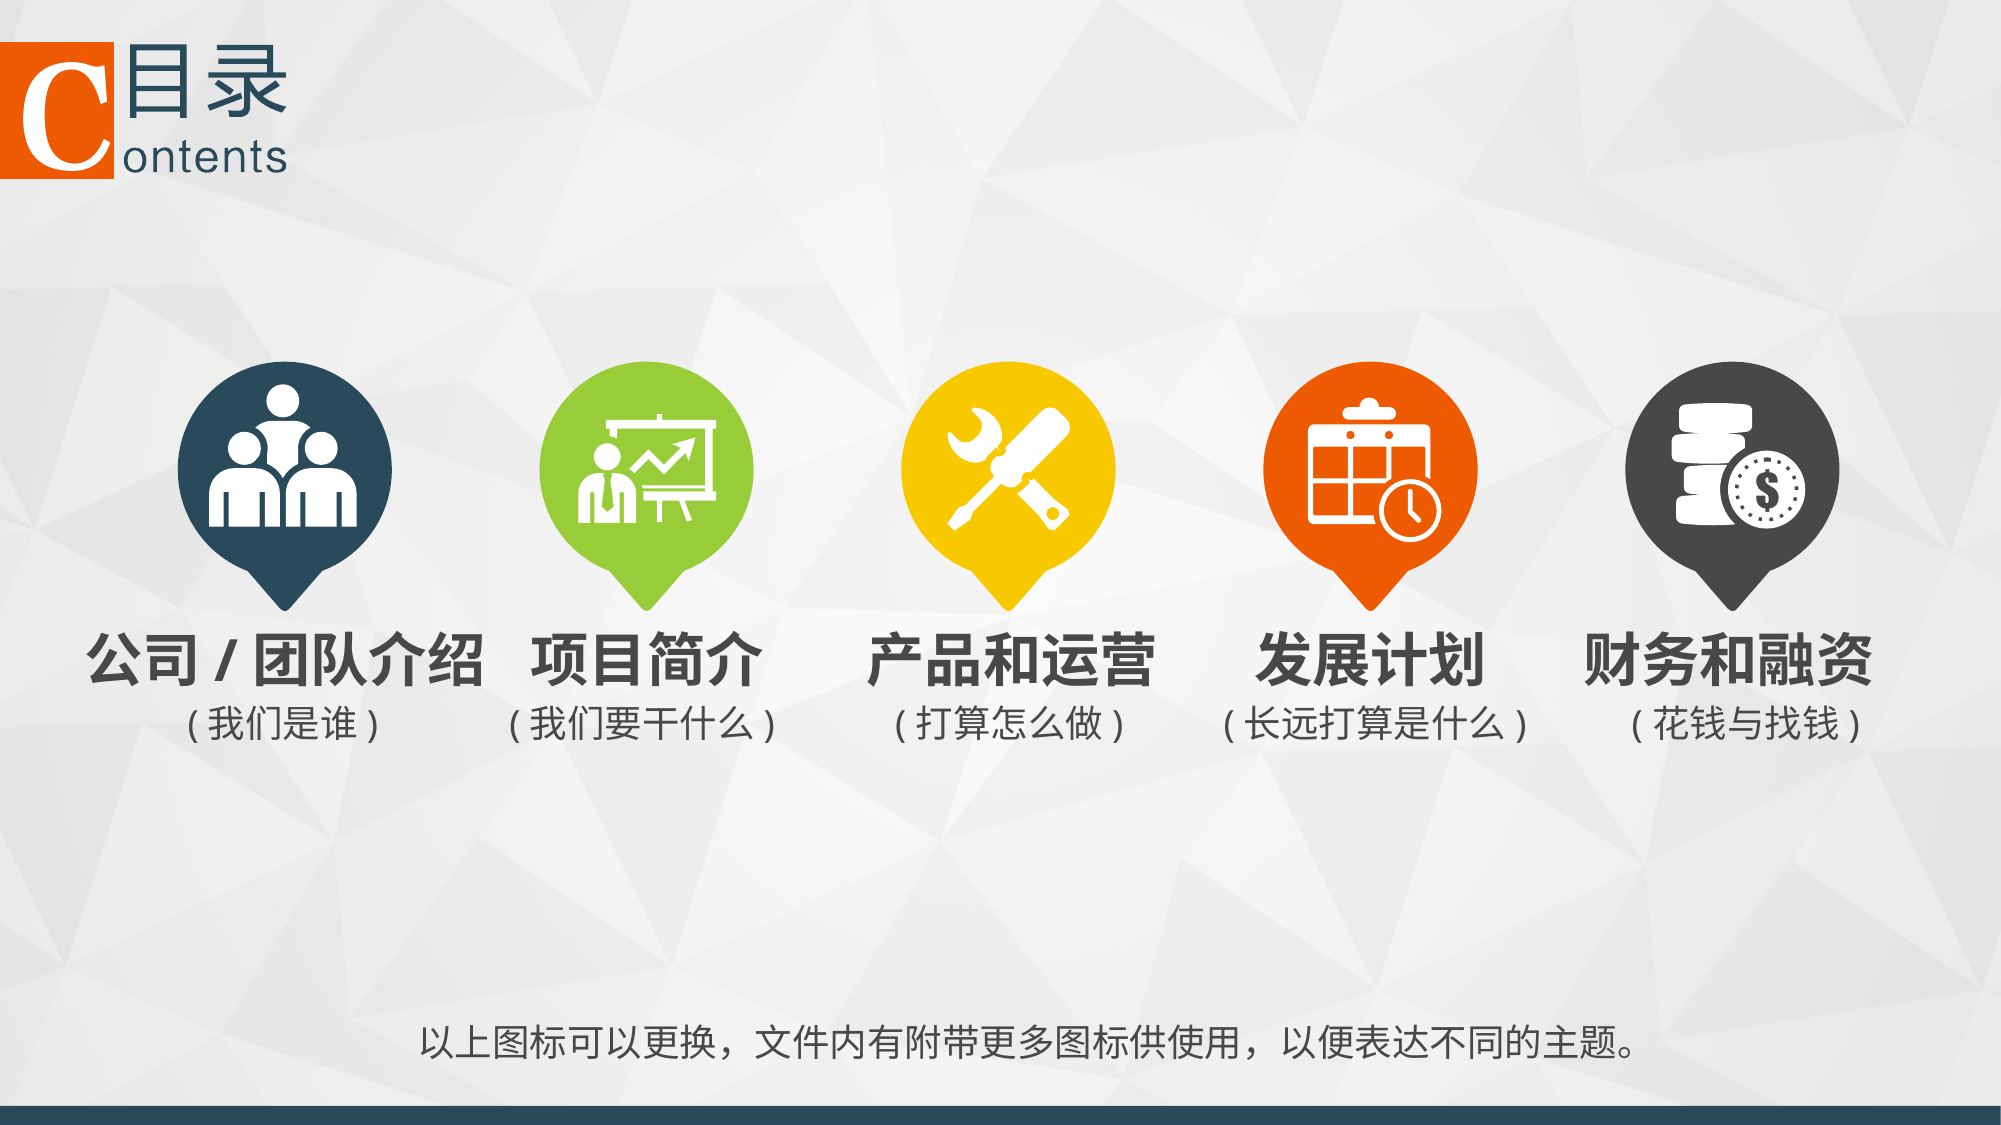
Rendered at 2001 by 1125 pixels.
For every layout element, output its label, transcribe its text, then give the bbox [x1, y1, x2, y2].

text_box [123, 147, 147, 173]
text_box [901, 361, 1116, 613]
text_box 以上图标可以更换，文件内有附带更多图标供使用，以便表达不同的主题。 [402, 1011, 1670, 1072]
text_box [250, 139, 263, 173]
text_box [539, 361, 754, 613]
text_box 财务和融资 [1551, 615, 1906, 701]
text_box [130, 44, 187, 118]
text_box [1263, 361, 1478, 613]
text_box 产品和运营 [835, 615, 1190, 701]
text_box [179, 139, 191, 173]
text_box [224, 147, 245, 173]
text_box [0, 42, 114, 179]
picture [0, 0, 2001, 1105]
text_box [177, 361, 393, 613]
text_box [1625, 361, 1840, 613]
text_box (我们是谁) [172, 692, 394, 753]
text_box [153, 147, 174, 173]
text_box (花钱与找钱) [1616, 692, 1875, 753]
text_box 项目简介 [500, 615, 794, 701]
text_box (长远打算是什么) [1208, 692, 1542, 753]
text_box (打算怎么做) [880, 692, 1139, 753]
text_box [266, 147, 287, 173]
text_box [23, 62, 111, 171]
text_box [0, 1105, 2001, 1125]
text_box 发展计划 [1193, 615, 1548, 701]
text_box (我们要干什么) [494, 692, 790, 753]
text_box [195, 147, 218, 173]
text_box [207, 79, 243, 111]
text_box [208, 44, 287, 117]
text_box 公司/团队介绍 [66, 615, 500, 701]
